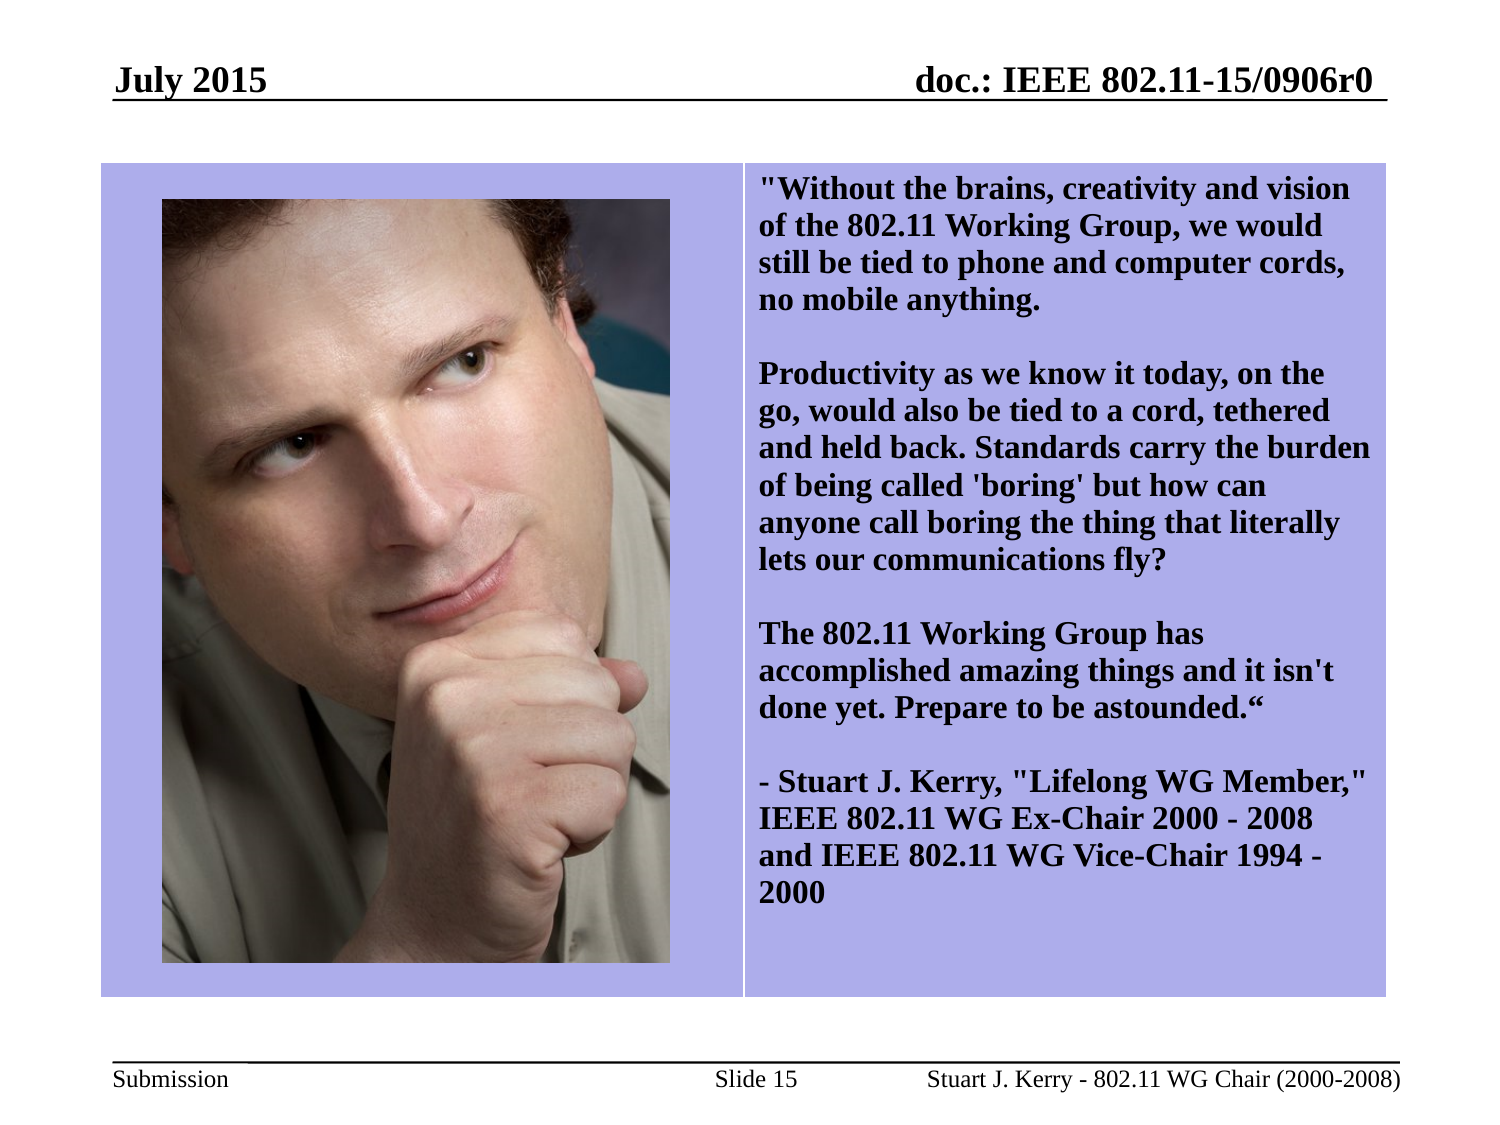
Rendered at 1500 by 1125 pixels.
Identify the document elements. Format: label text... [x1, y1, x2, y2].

slide_number Slide 15 [714, 1062, 798, 1093]
table_header [101, 163, 743, 997]
table_header "Without the brains, creativity and vision of the 802.11 Working Group, we would still be tied to phone and computer cords, no mobile anything. Productivity as we know it today, on the go, would also be tied to a cord, tethered and held back. Standards carry the burden of being called 'boring' but how can anyone call boring the thing that literally lets our communications fly? The 802.11 Working Group has accomplished amazing things and it isn't done yet. Prepare to be astounded.“ - Stuart J. Kerry, "Lifelong WG Member," IEEE 802.11 WG Ex-Chair 2000 - 2008 and IEEE 802.11 WG Vice-Chair 1994 - 2000 [745, 163, 1386, 997]
footer Stuart J. Kerry - 802.11 WG Chair (2000-2008) [920, 1062, 1402, 1093]
picture [162, 199, 670, 963]
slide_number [114, 54, 269, 100]
